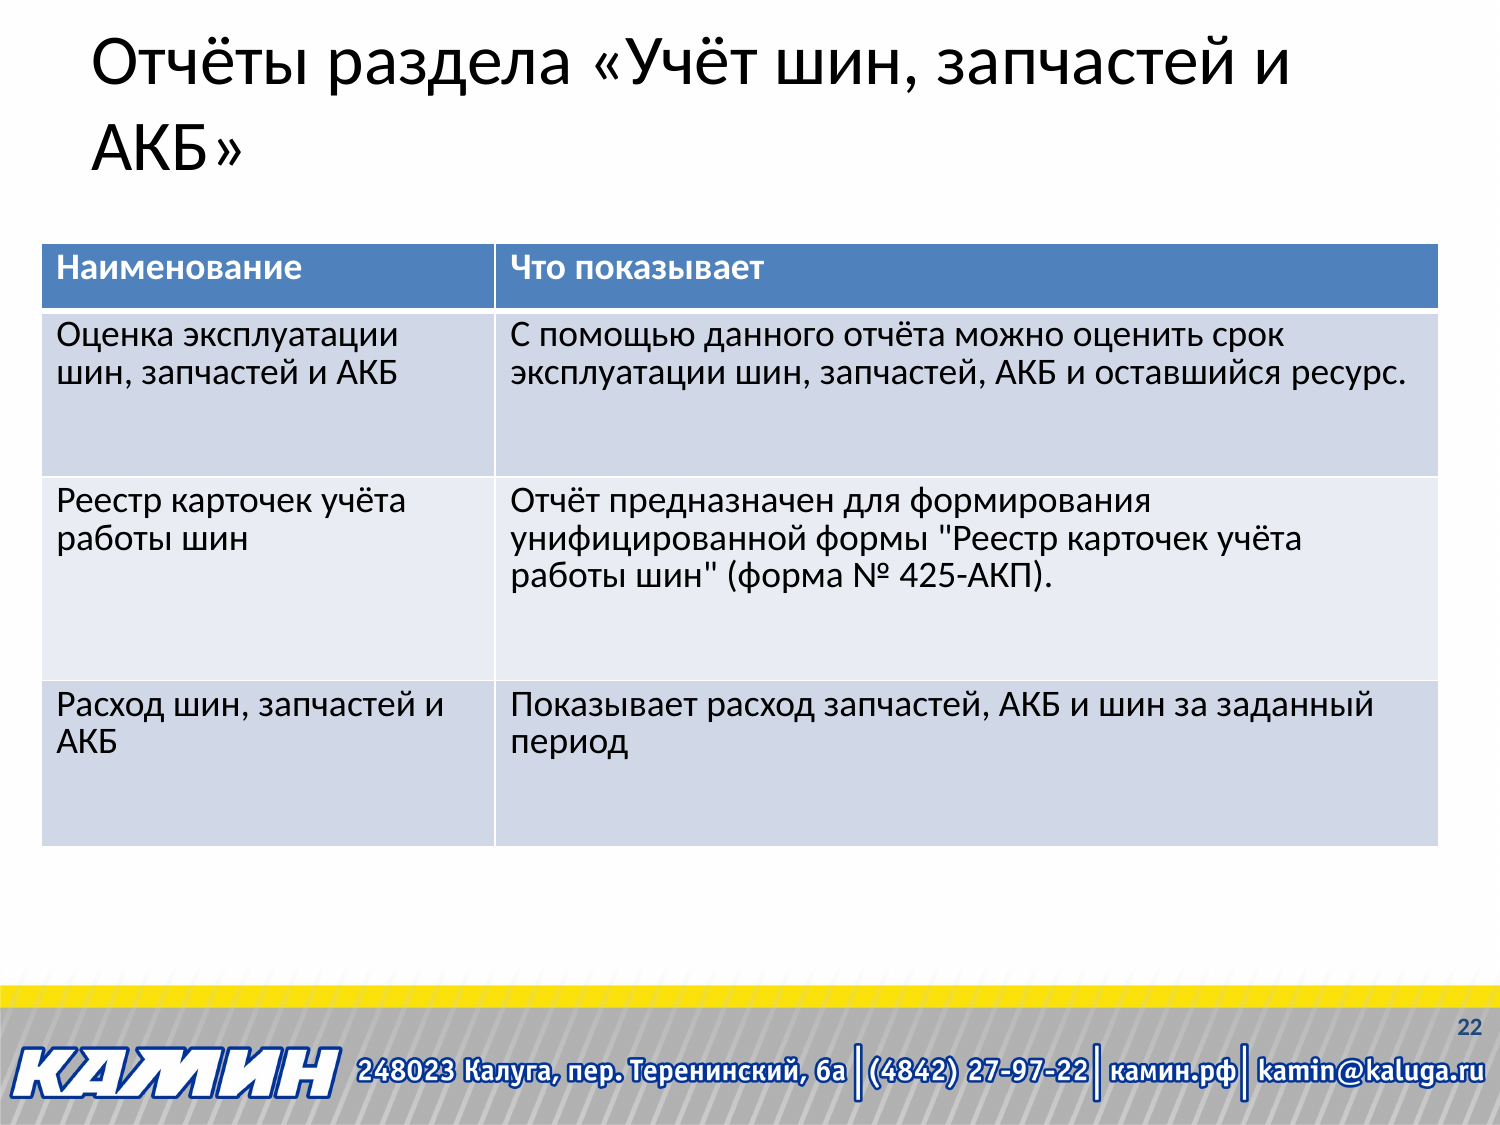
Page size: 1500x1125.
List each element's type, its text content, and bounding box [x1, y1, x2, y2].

title Отчёты раздела «Учёт шин, запчастей и АКБ» [76, 4, 1425, 193]
table_cell Оценка эксплуатации шин, запчастей и АКБ [42, 314, 494, 476]
table_header Наименование [42, 244, 494, 308]
table_cell Показывает расход запчастей, АКБ и шин за заданный период [496, 681, 1438, 846]
table_cell Отчёт предназначен для формирования унифицированной формы "Реестр карточек учёта работы шин" (форма № 425-АКП). [496, 478, 1438, 680]
table_cell С помощью данного отчёта можно оценить срок эксплуатации шин, запчастей, АКБ и оставшийся ресурс. [496, 314, 1438, 476]
picture [0, 0, 1500, 1125]
slide_number 22 [1147, 995, 1498, 1056]
table_cell Расход шин, запчастей и АКБ [42, 681, 494, 846]
table_cell Реестр карточек учёта работы шин [42, 478, 494, 680]
table_header Что показывает [496, 244, 1438, 308]
